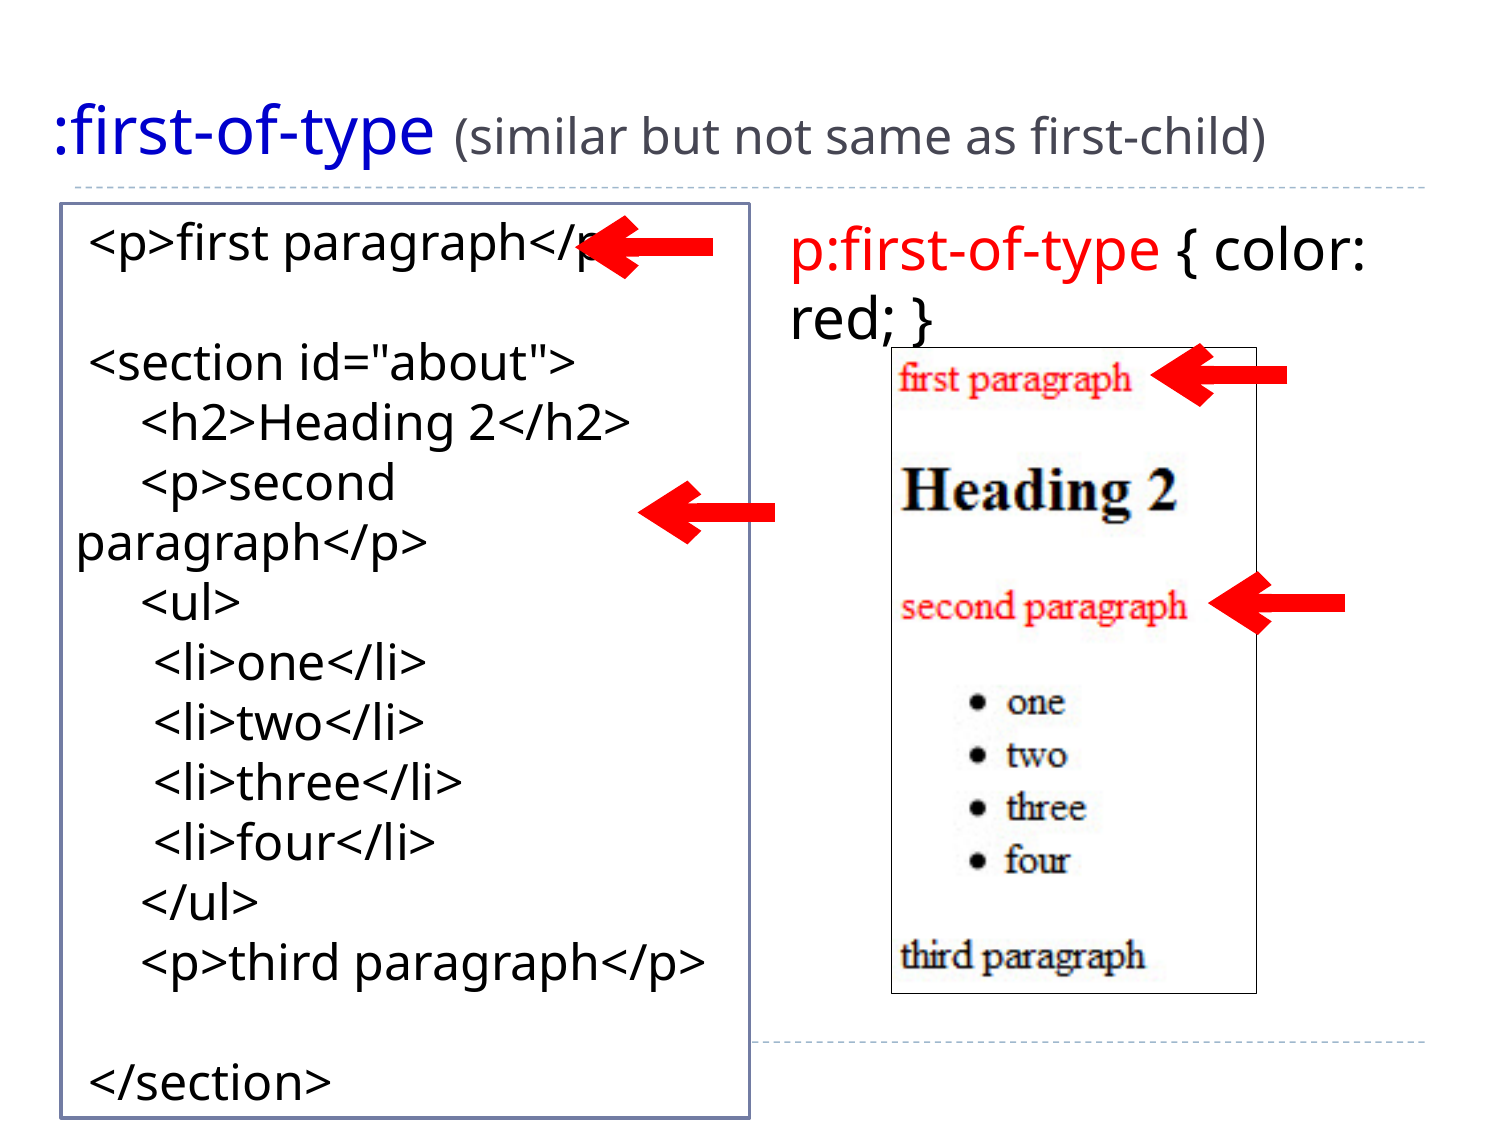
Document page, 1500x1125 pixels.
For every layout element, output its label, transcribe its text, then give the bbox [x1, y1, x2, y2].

list [40, 168, 1500, 1057]
text_box <p>first paragraph</p> <section id="about"> <h2>Heading 2</h2> <p>second paragraph</p> <ul> <li>one</li> <li>two</li> <li>three</li> <li>four</li> </ul> <p>third paragraph</p> </section> [59, 202, 751, 1120]
text_box p:first-of-type { color: red; } [774, 204, 1463, 359]
title :first-of-type (similar but not same as first-child) [37, 37, 1463, 175]
picture [891, 347, 1257, 993]
